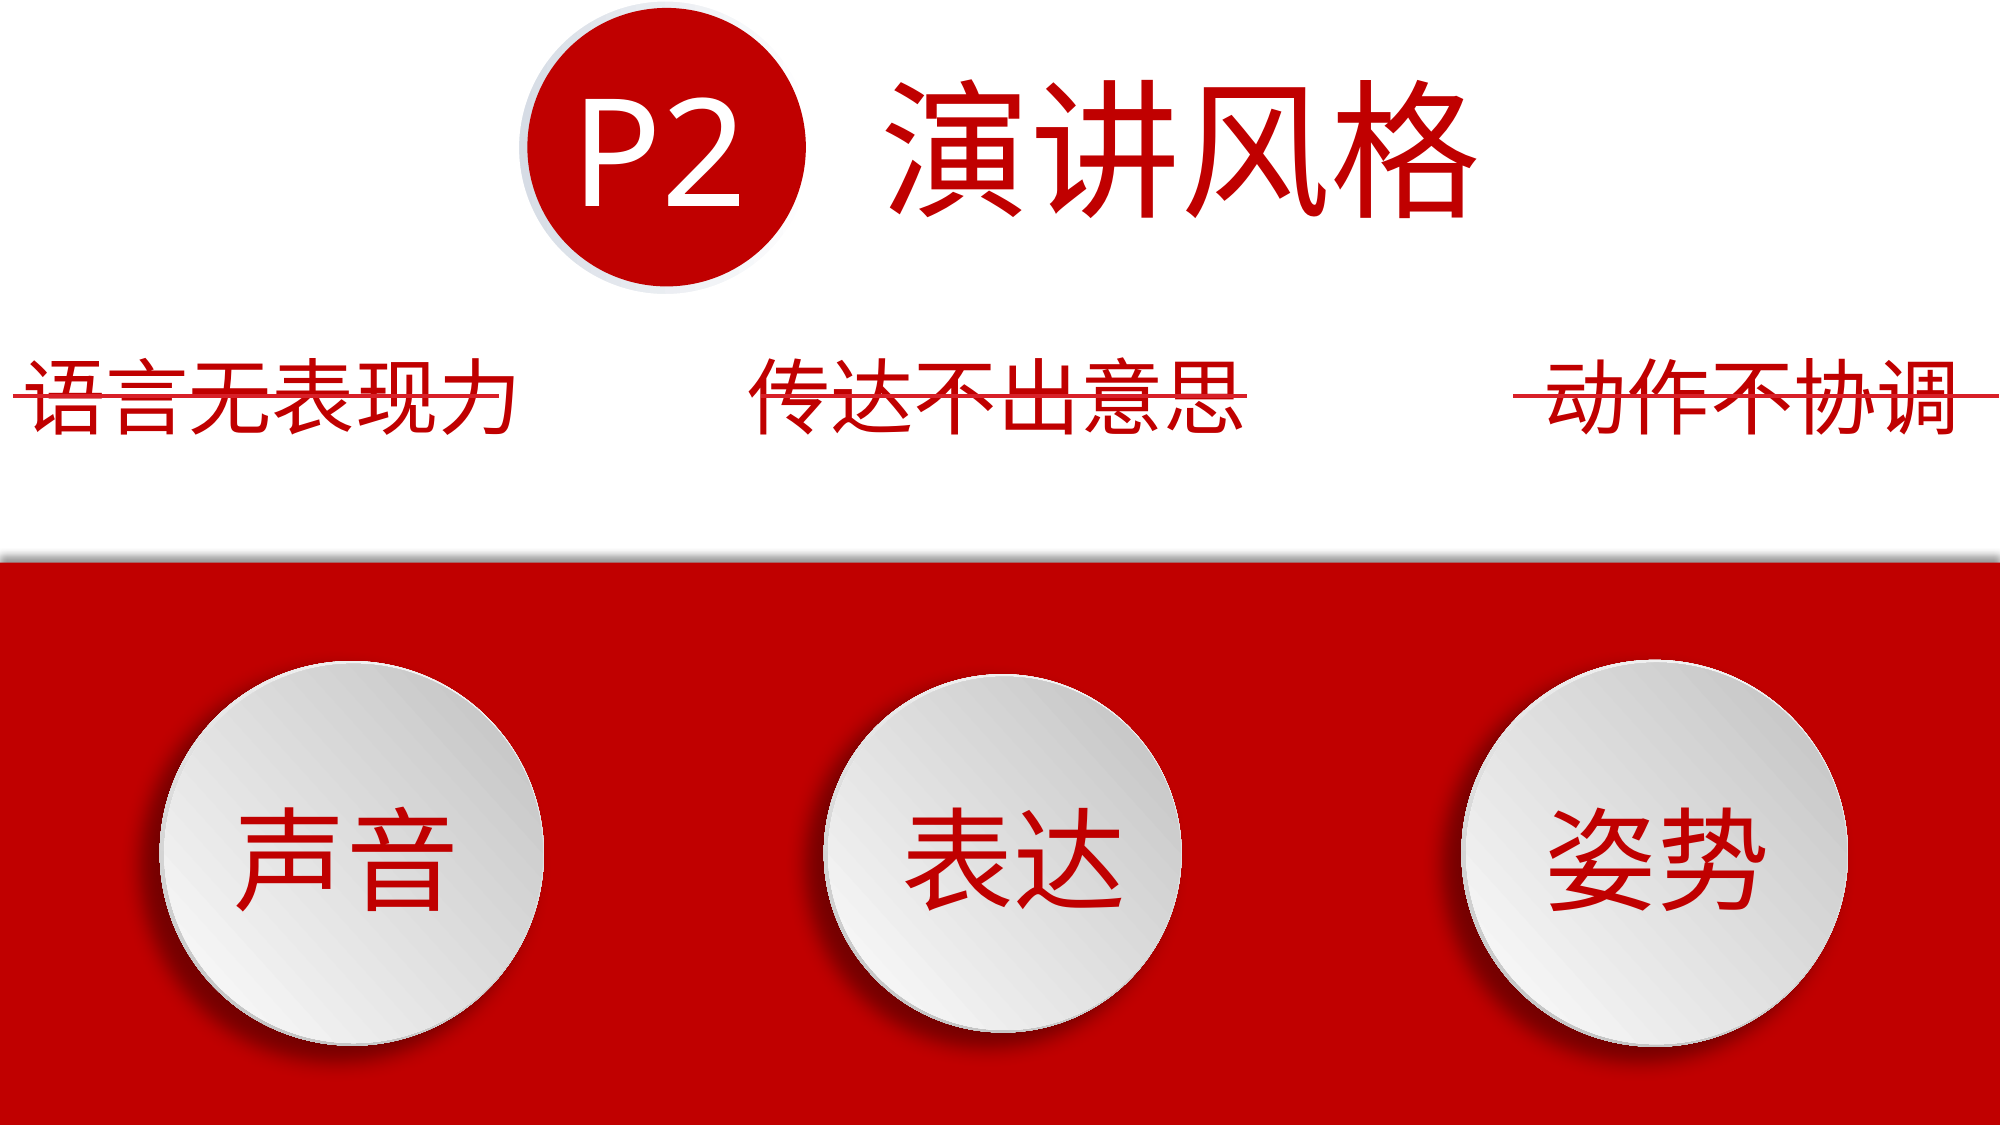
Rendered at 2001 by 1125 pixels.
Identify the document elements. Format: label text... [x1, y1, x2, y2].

text_box 动作不协调 [1504, 337, 2000, 453]
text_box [517, 0, 814, 296]
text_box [159, 661, 544, 1046]
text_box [1461, 659, 1848, 1047]
text_box 语言无表现力 [3, 337, 541, 453]
text_box 传达不出意思 [711, 337, 1283, 453]
text_box 演讲风格 [814, 49, 1551, 244]
text_box [0, 561, 2000, 1125]
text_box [823, 674, 1182, 1033]
